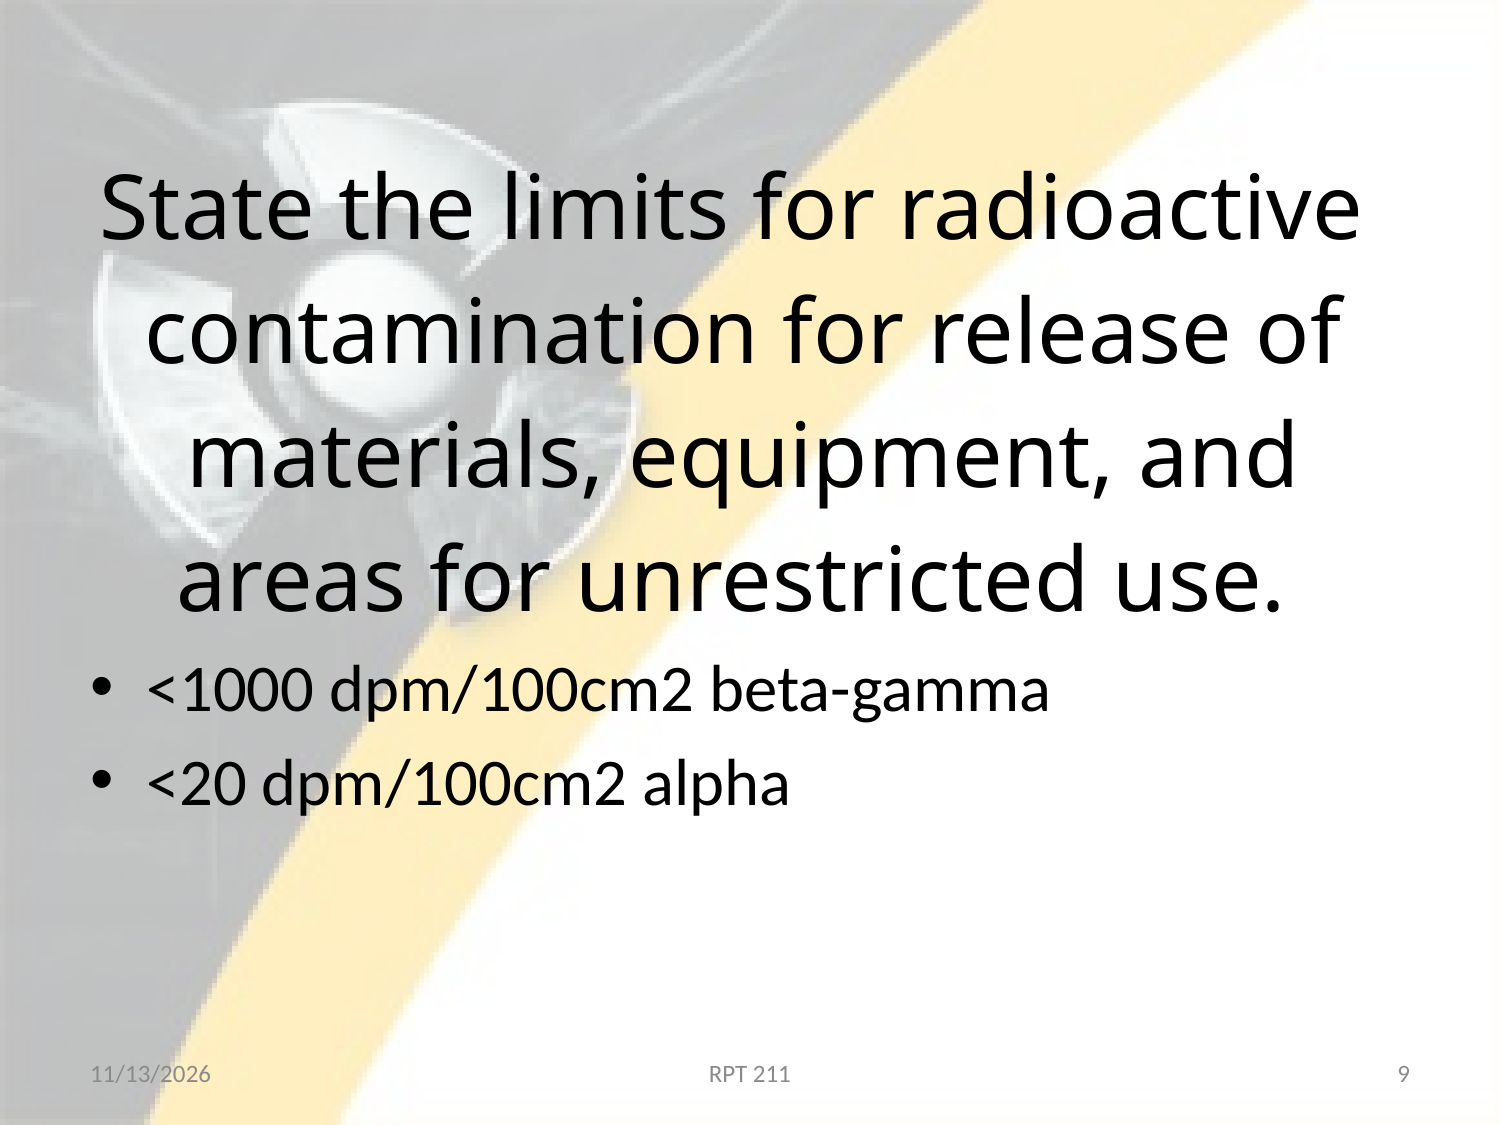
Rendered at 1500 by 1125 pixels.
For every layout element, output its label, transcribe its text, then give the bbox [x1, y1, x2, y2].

footer RPT 211 [512, 1042, 988, 1103]
slide_number 9 [1074, 1042, 1425, 1103]
list <1000 dpm/100cm2 beta-gamma <20 dpm/100cm2 alpha [75, 637, 1500, 1035]
title State the limits for radioactive contamination for release of materials, equipment, and areas for unrestricted use. [50, 125, 1438, 638]
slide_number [75, 1042, 425, 1103]
